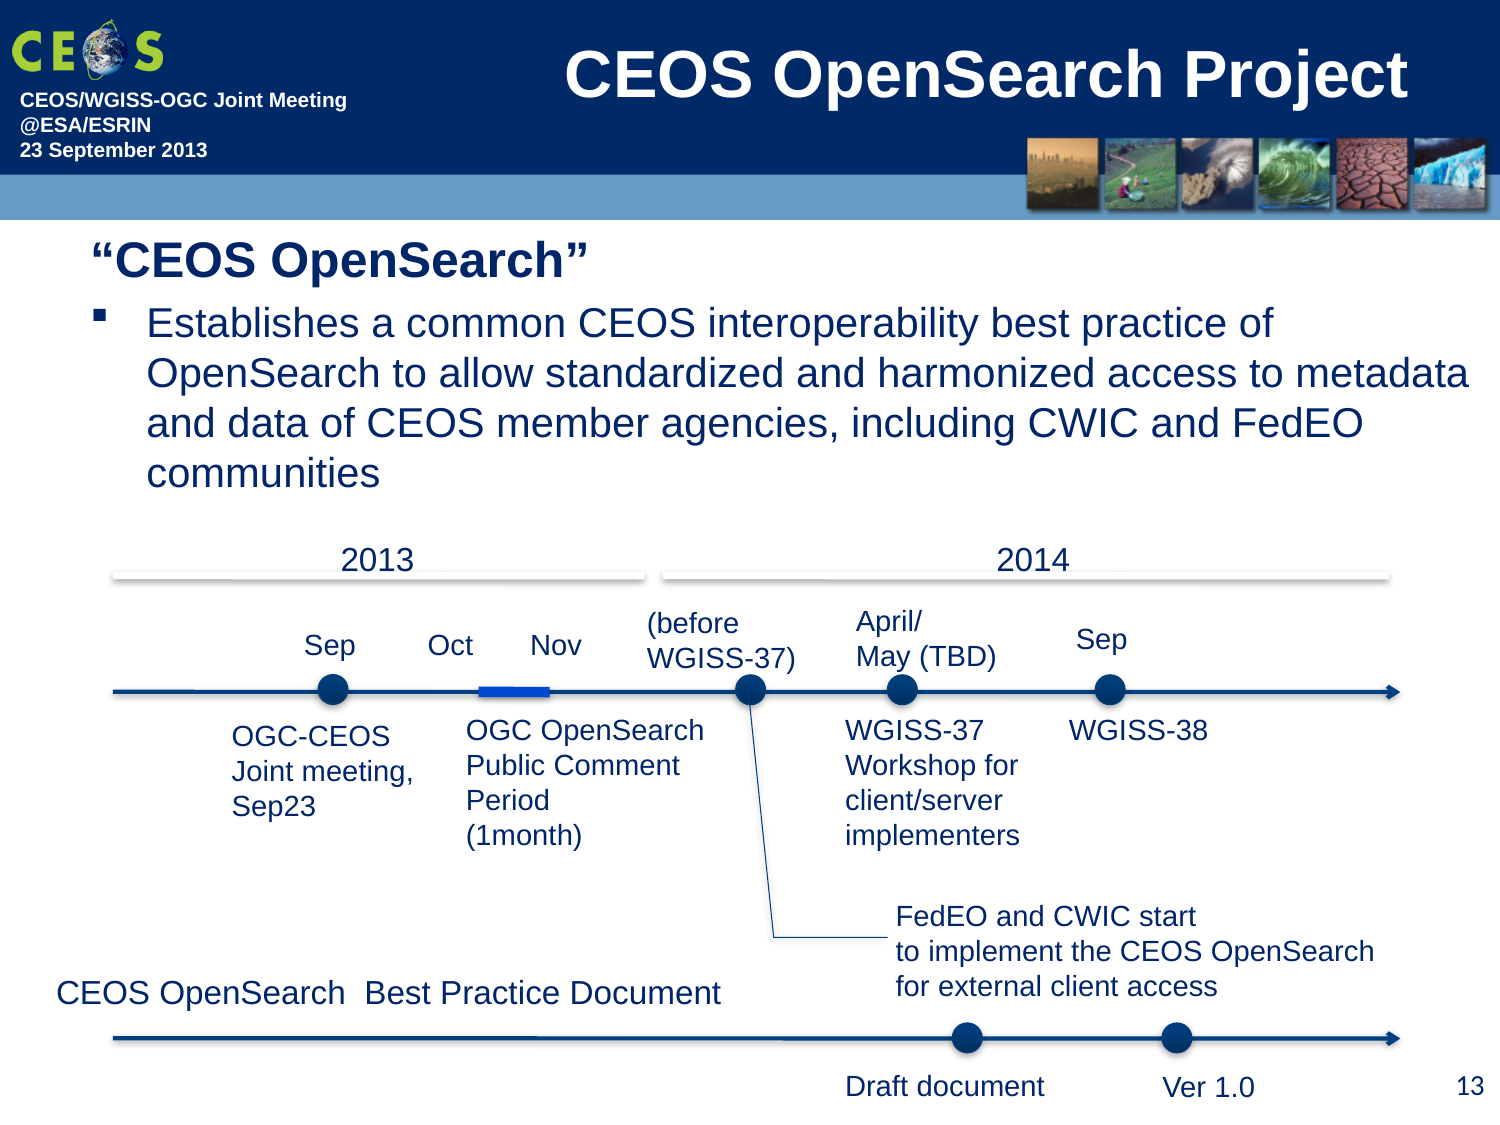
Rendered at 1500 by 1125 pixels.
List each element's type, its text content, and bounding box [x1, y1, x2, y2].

text_box CEOS OpenSearch Best Practice Document [41, 964, 750, 1019]
text_box [1163, 1046, 1191, 1054]
slide_number 12 [1399, 1058, 1500, 1125]
text_box FedEO and CWIC start to implement the CEOS OpenSearch for external client access [880, 890, 1399, 1010]
text_box Sep [289, 619, 371, 669]
text_box Draft document [830, 1060, 1061, 1110]
text_box [735, 682, 741, 690]
text_box [1094, 674, 1126, 690]
text_box [323, 702, 343, 706]
list “CEOS OpenSearch” Establishes a common CEOS interoperability best practice of OpenSearch to allow standardized and harmonized access to metadata and data of CEOS member agencies, including CWIC and FedEO communities [74, 219, 1500, 492]
text_box WGISS-37 Workshop for client/server implementers [830, 704, 1044, 894]
picture [0, 0, 1500, 220]
text_box 2013 [325, 530, 430, 570]
picture [127, 147, 132, 155]
text_box [755, 682, 767, 690]
title CEOS OpenSearch Project [74, 0, 1426, 147]
text_box [886, 680, 918, 690]
text_box 2014 [981, 530, 1086, 570]
text_box Nov [515, 619, 597, 669]
text_box April/ May (TBD) [841, 594, 1013, 680]
text_box [744, 675, 755, 690]
text_box [747, 702, 888, 940]
text_box [317, 674, 349, 690]
text_box Ver 1.0 [1147, 1060, 1271, 1111]
text_box [954, 1046, 981, 1054]
text_box OGC-CEOS Joint meeting, Sep23 [216, 709, 438, 830]
text_box (before WGISS-37) [632, 596, 812, 682]
text_box OGC OpenSearch Public Comment Period (1month) [451, 704, 720, 859]
text_box [1161, 1022, 1193, 1036]
text_box WGISS-38 [1054, 704, 1224, 754]
text_box Sep [1060, 612, 1143, 663]
text_box [951, 1022, 983, 1036]
text_box Oct [413, 619, 489, 669]
